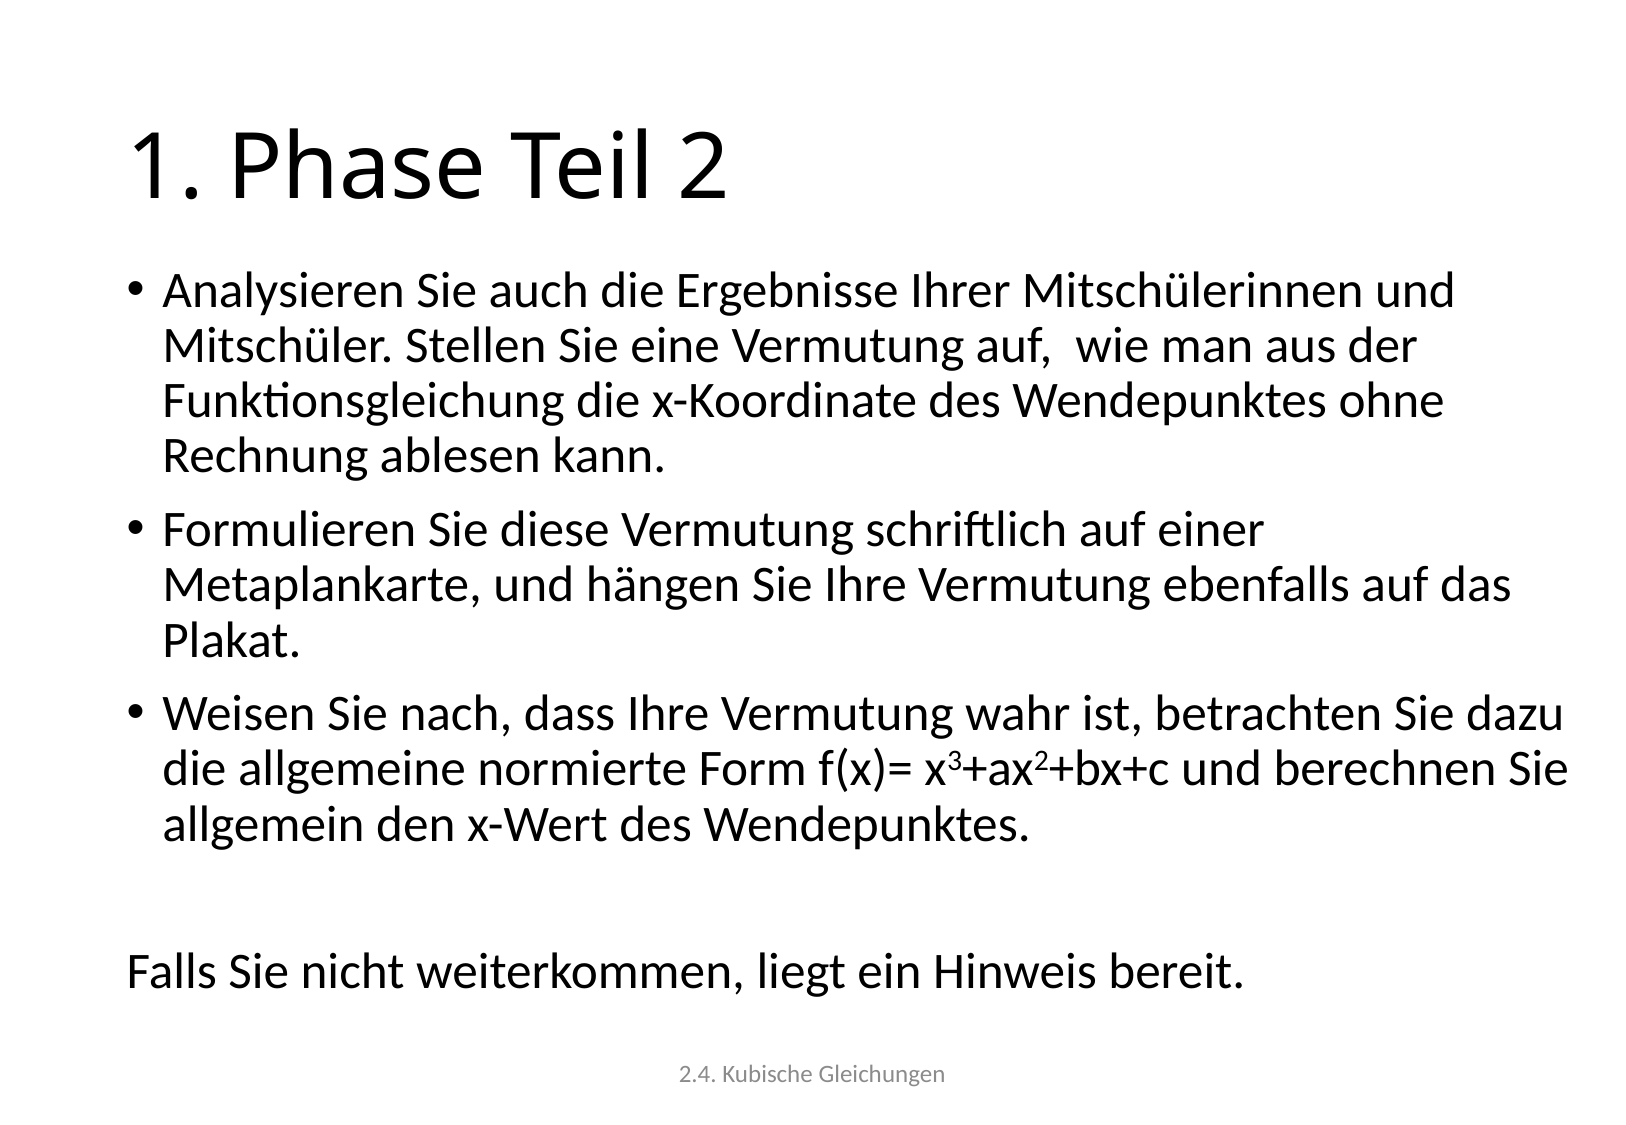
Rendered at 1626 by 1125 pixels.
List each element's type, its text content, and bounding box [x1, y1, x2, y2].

footer 2.4. Kubische Gleichungen [538, 1042, 1087, 1103]
list Analysieren Sie auch die Ergebnisse Ihrer Mitschülerinnen und Mitschüler. Stellen Sie eine Vermutung auf, wie man aus der Funktionsgleichung die x-Koordinate des Wendepunktes ohne Rechnung ablesen kann. Formulieren Sie diese Vermutung schriftlich auf einer Metaplankarte, und hängen Sie Ihre Vermutung ebenfalls auf das Plakat. Weisen Sie nach, dass Ihre Vermutung wahr ist, betrachten Sie dazu die allgemeine normierte Form f(x)= x3+ax2+bx+c und berechnen Sie allgemein den x-Wert des Wendepunktes. Falls Sie nicht weiterkommen, liegt ein Hinweis bereit. [111, 255, 1593, 1014]
title 1. Phase Teil 2 [111, 59, 1514, 255]
